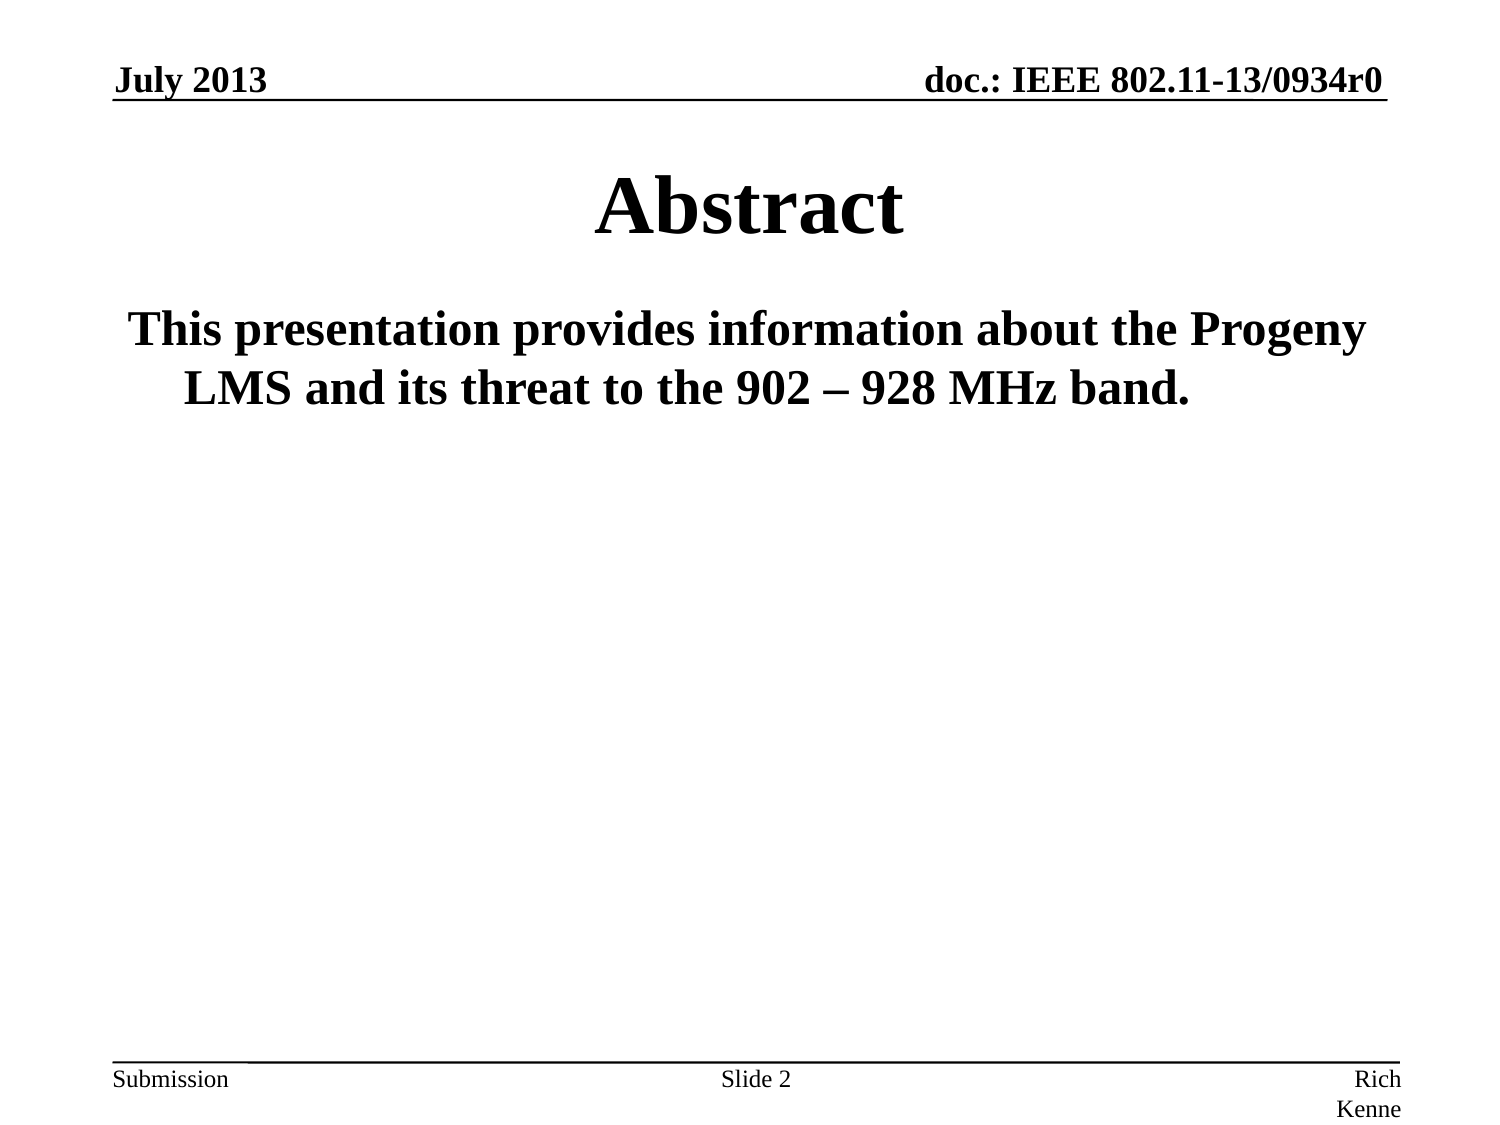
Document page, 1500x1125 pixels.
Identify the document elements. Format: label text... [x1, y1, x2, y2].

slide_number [114, 54, 316, 101]
title Abstract [112, 112, 1388, 287]
footer Rich Kennedy, BlackBerry Corporation [1324, 1061, 1402, 1093]
slide_number Slide 2 [712, 1061, 800, 1093]
list This presentation provides information about the Progeny LMS and its threat to the 902 – 928 MHz band. [112, 287, 1388, 963]
